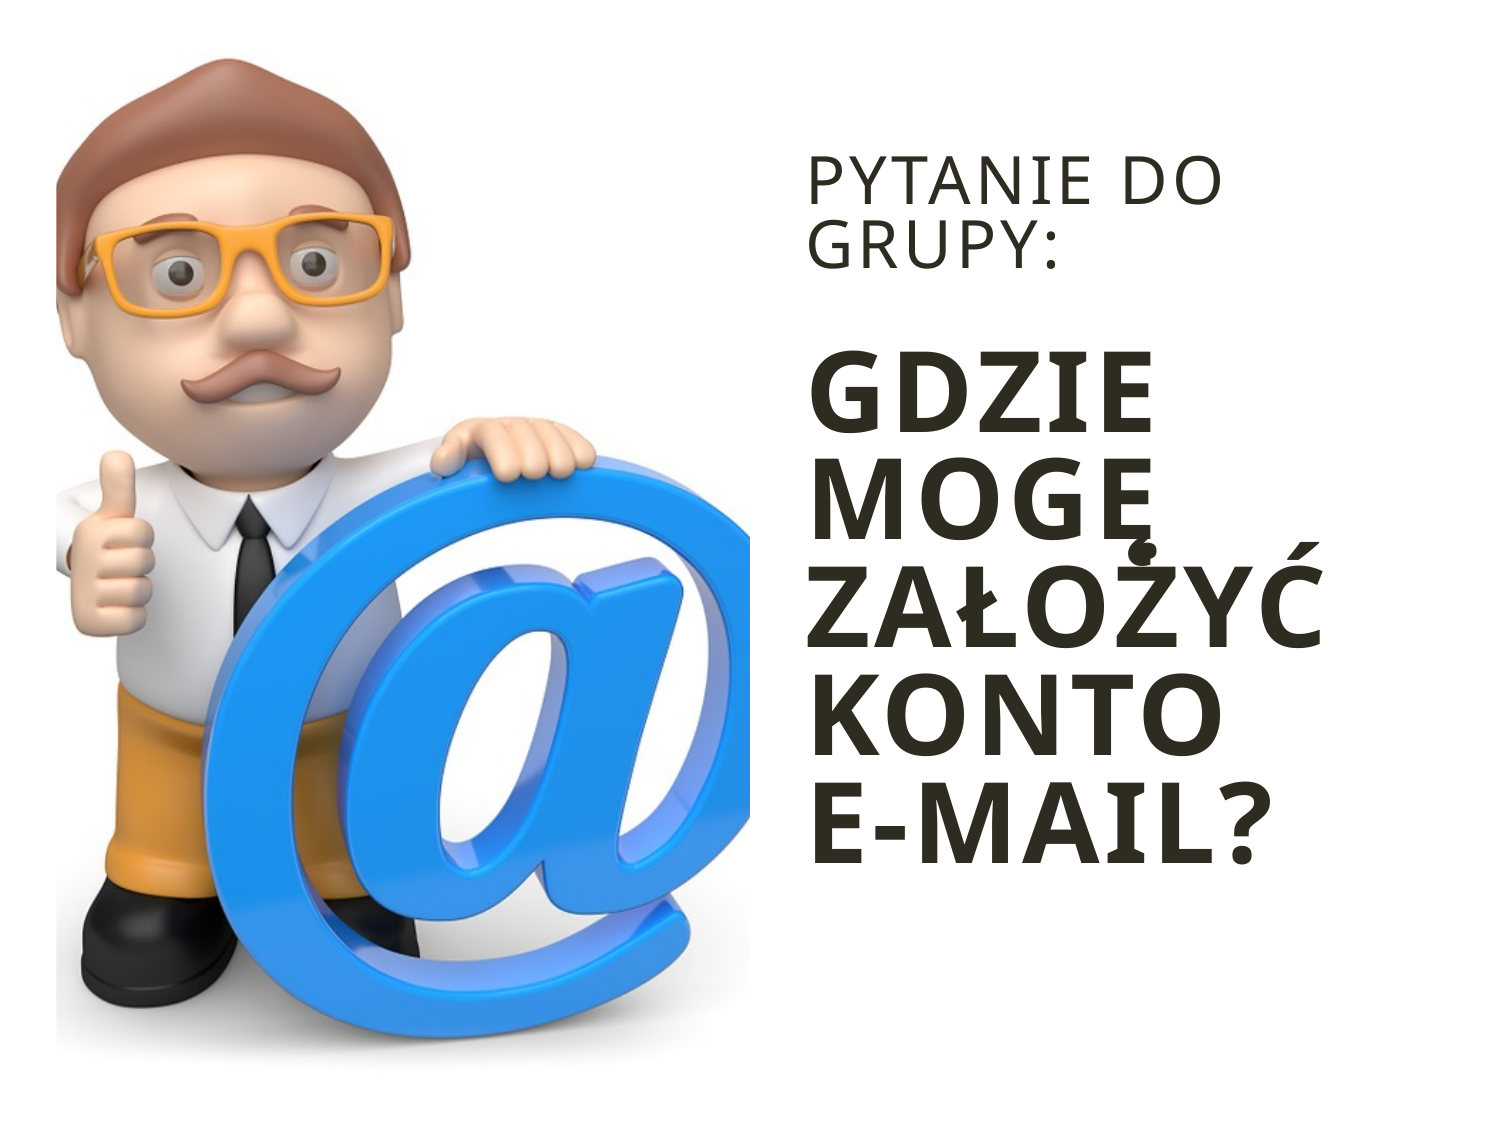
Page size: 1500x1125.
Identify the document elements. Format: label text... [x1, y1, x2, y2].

picture [56, 51, 751, 1076]
title PYTANIE Do GRUPY: GDZIE MOGĘ ZAŁOŻYĆ KONTO E-MAIL? [790, 58, 1500, 1125]
